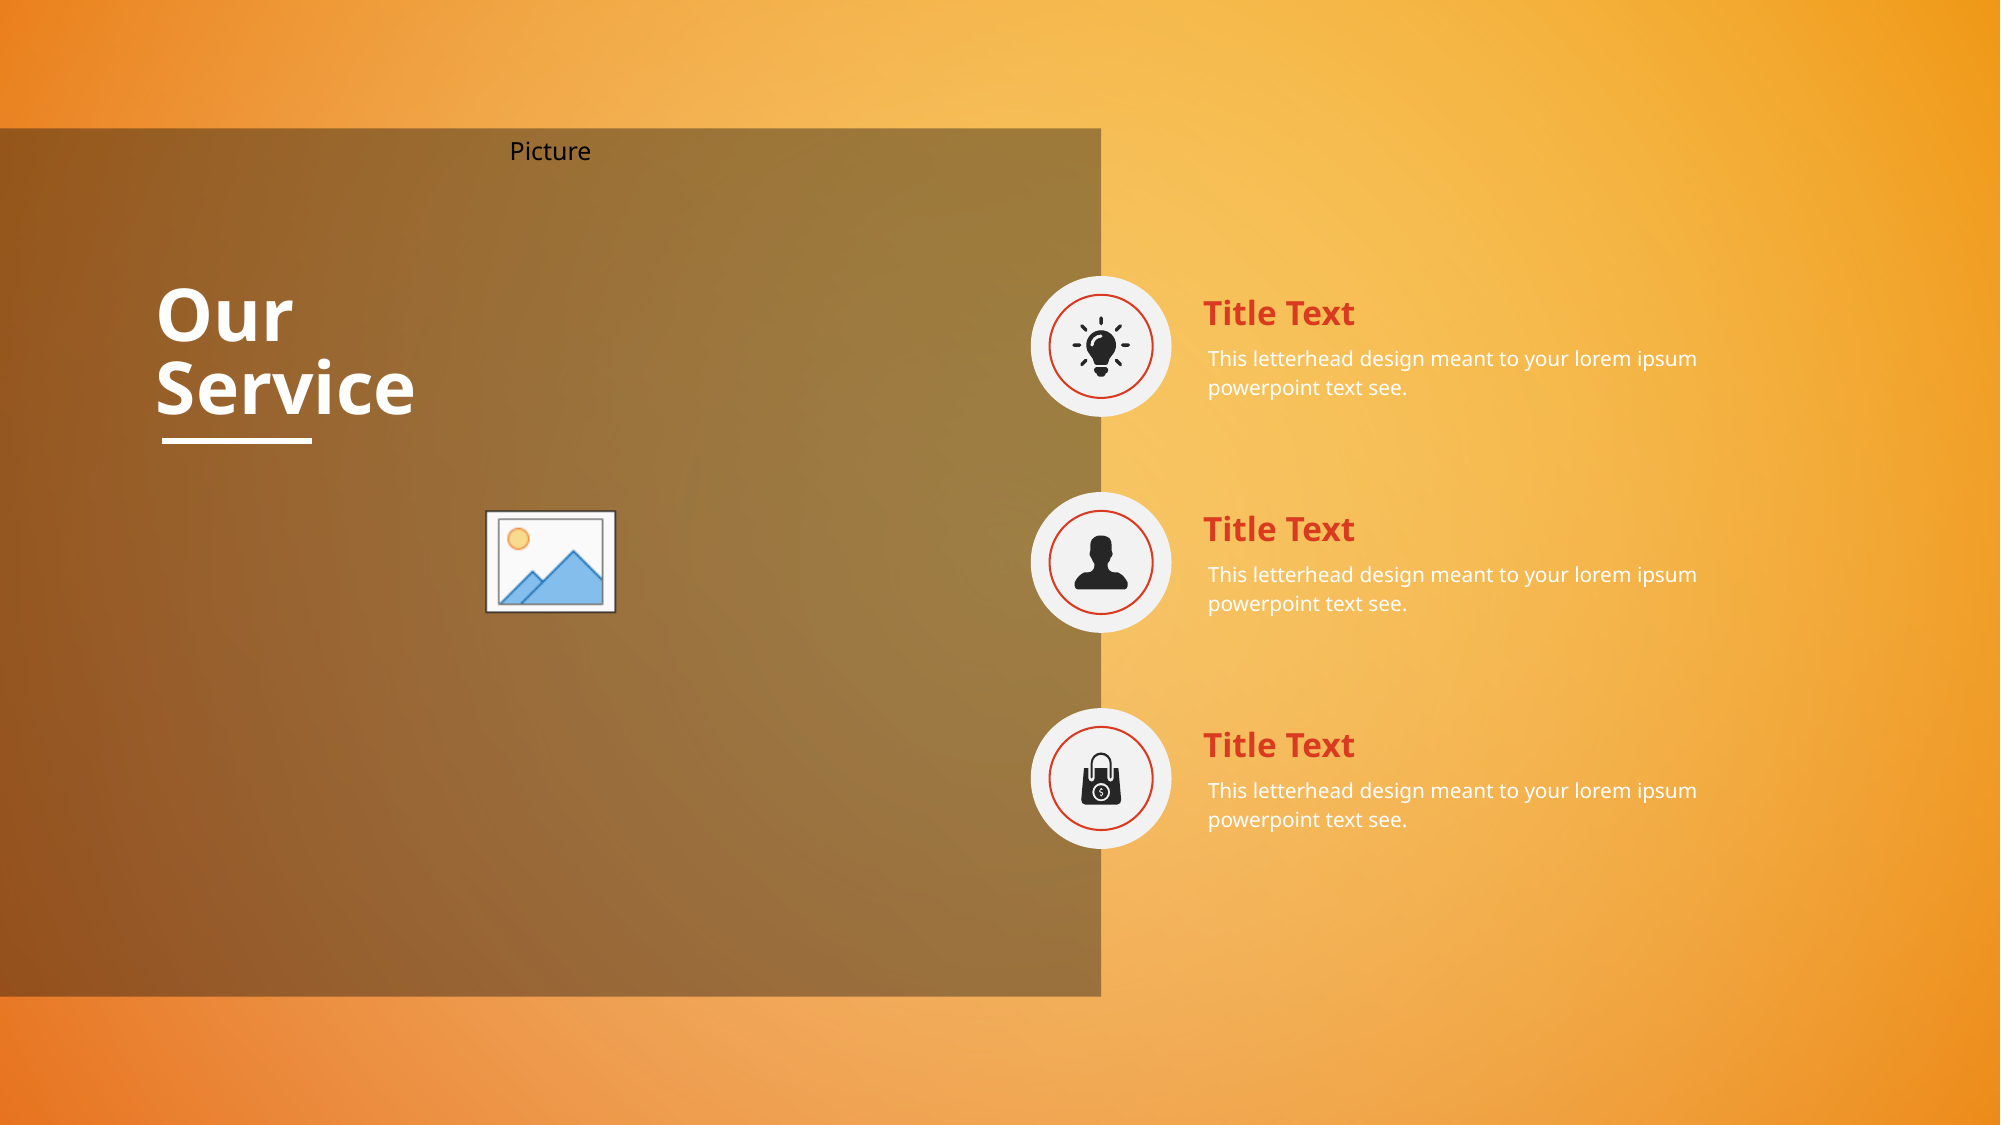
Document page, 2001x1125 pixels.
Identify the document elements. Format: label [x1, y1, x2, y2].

text_box [0, 0, 2000, 1125]
text_box [1102, 276, 1722, 849]
picture [0, 128, 1102, 997]
